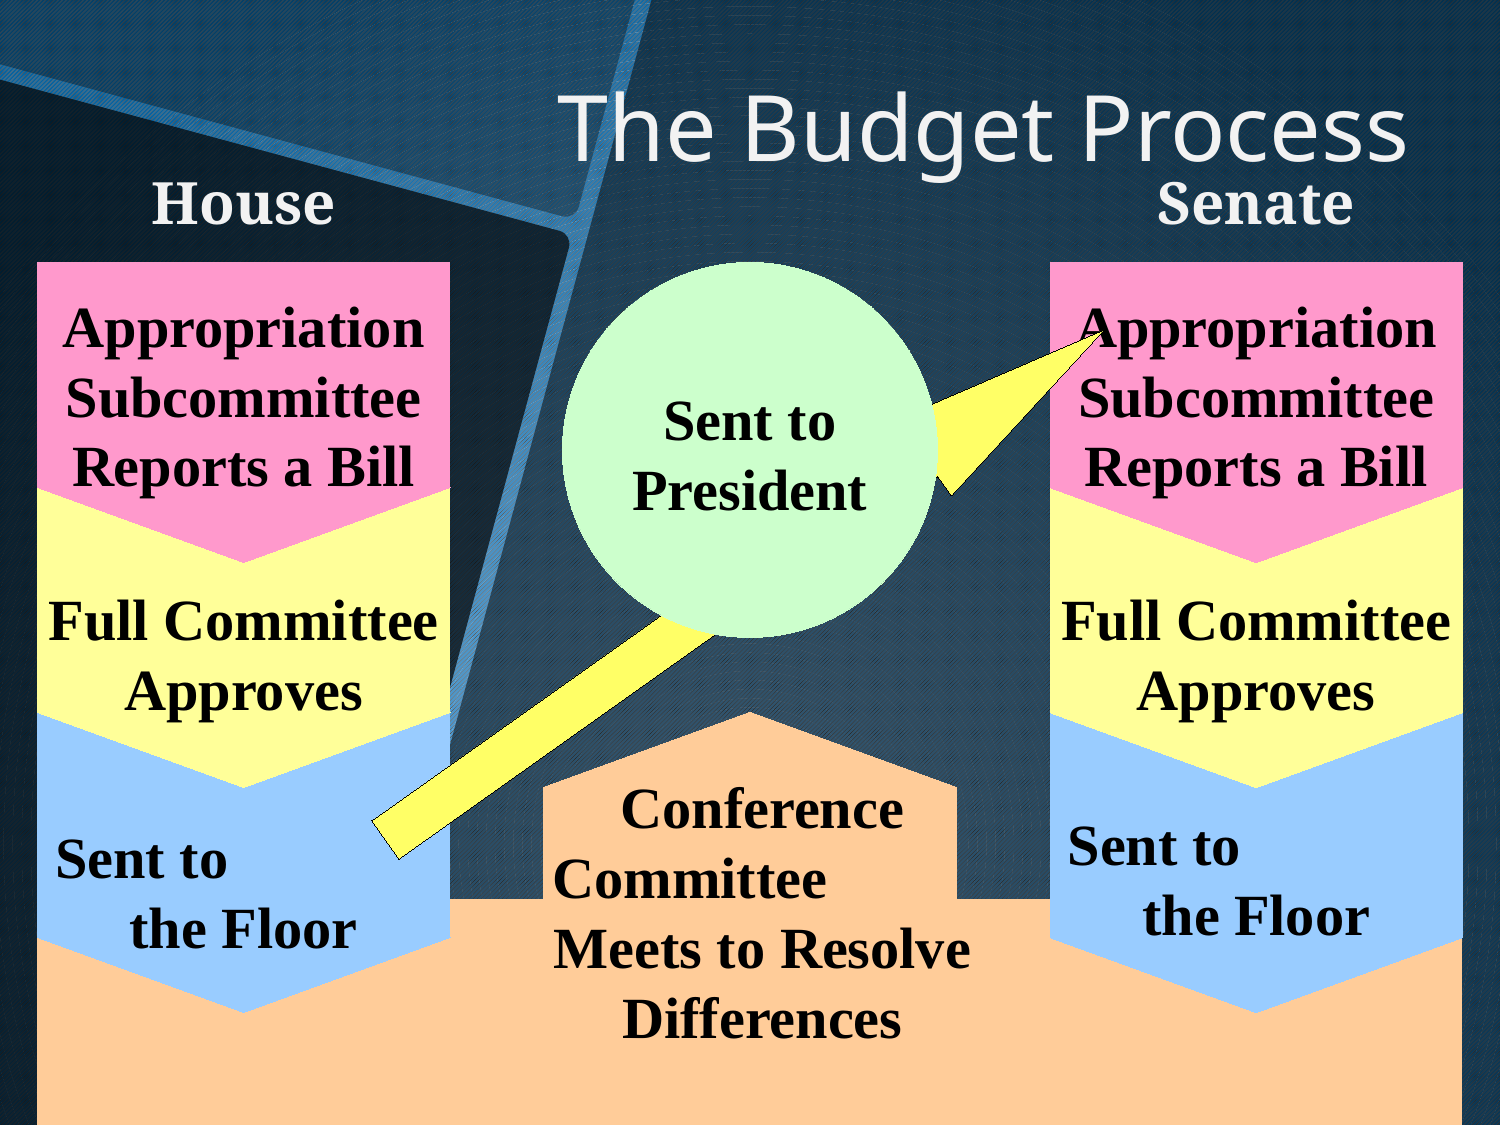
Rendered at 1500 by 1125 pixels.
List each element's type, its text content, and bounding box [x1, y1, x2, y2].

text_box [534, 652, 691, 705]
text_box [0, 486, 488, 788]
text_box House [37, 158, 450, 244]
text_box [1049, 261, 1463, 564]
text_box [36, 261, 451, 563]
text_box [0, 800, 488, 1013]
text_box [36, 711, 1463, 1125]
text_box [1011, 486, 1500, 789]
text_box [947, 357, 1039, 496]
title The Budget Process [75, 0, 1425, 188]
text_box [561, 261, 938, 638]
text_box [1011, 800, 1500, 1014]
text_box Senate [1050, 158, 1463, 244]
